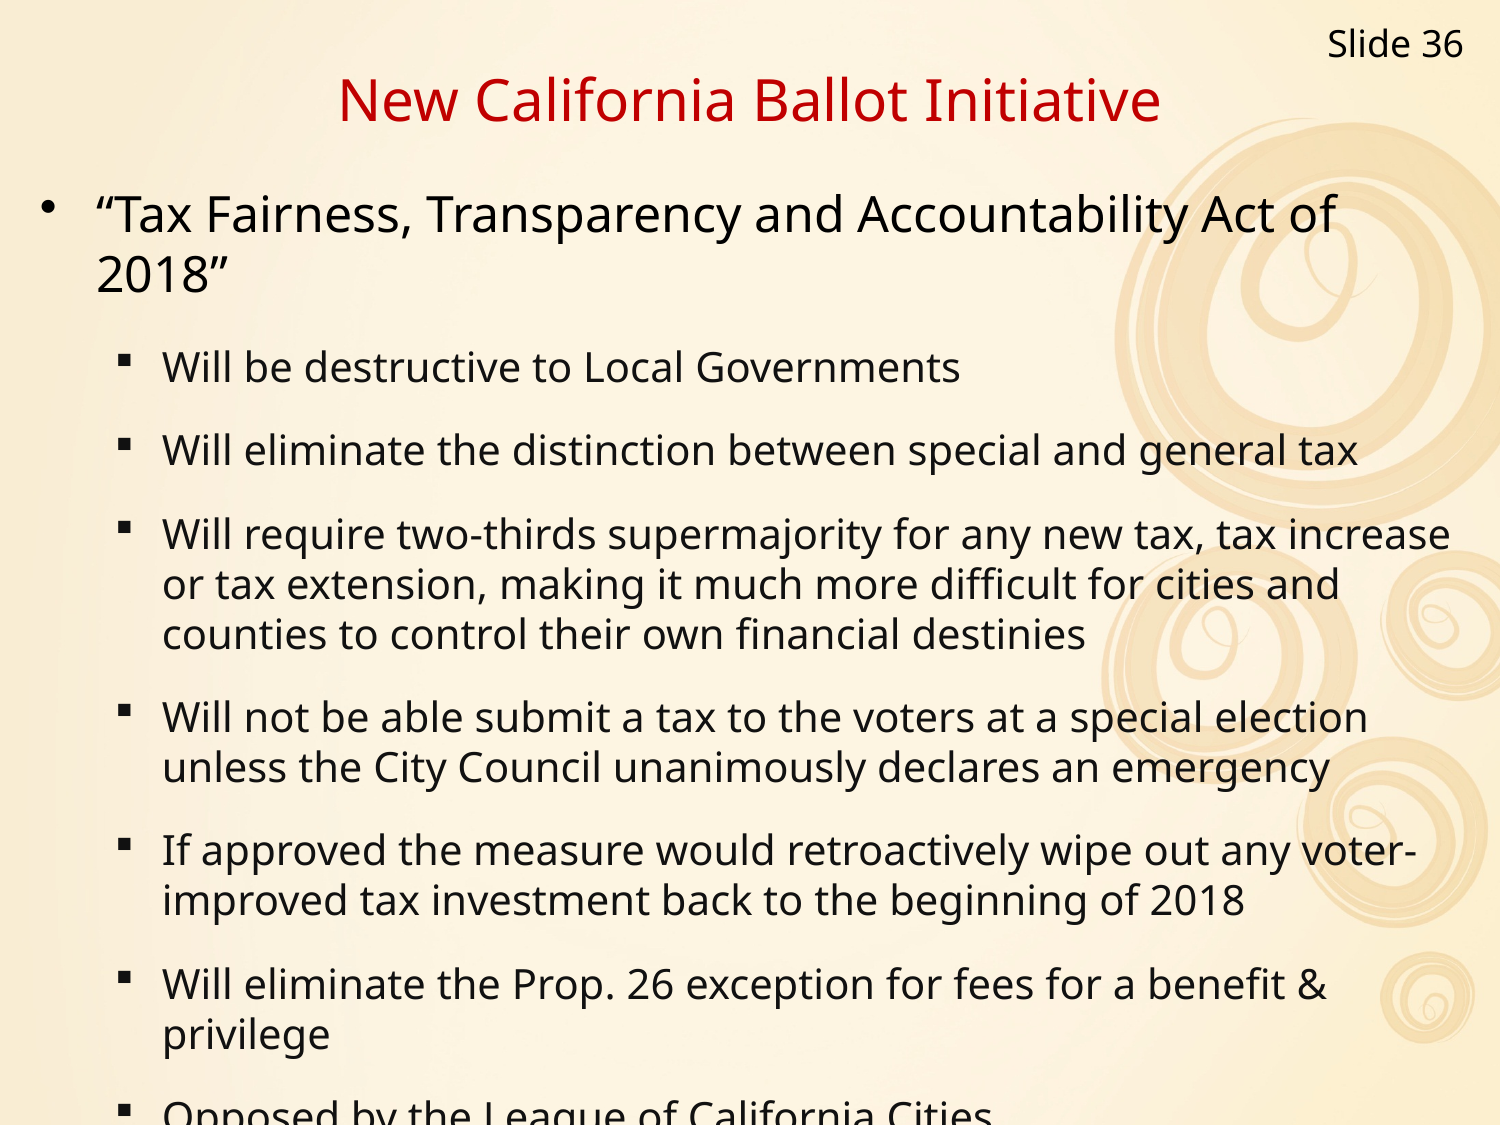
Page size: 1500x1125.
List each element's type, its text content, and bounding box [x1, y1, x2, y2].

picture [0, 0, 1500, 1125]
slide_number Slide 36 [1312, 12, 1500, 88]
title New California Ballot Initiative [50, 71, 1450, 125]
list “Tax Fairness, Transparency and Accountability Act of 2018” Will be destructive to Local Governments Will eliminate the distinction between special and general tax Will require two-thirds supermajority for any new tax, tax increase or tax extension, making it much more difficult for cities and counties to control their own financial destinies Will not be able submit a tax to the voters at a special election unless the City Council unanimously declares an emergency If approved the measure would retroactively wipe out any voter-improved tax investment back to the beginning of 2018 Will eliminate the Prop. 26 exception for fees for a benefit & privilege Opposed by the League of California Cities [24, 174, 1488, 963]
